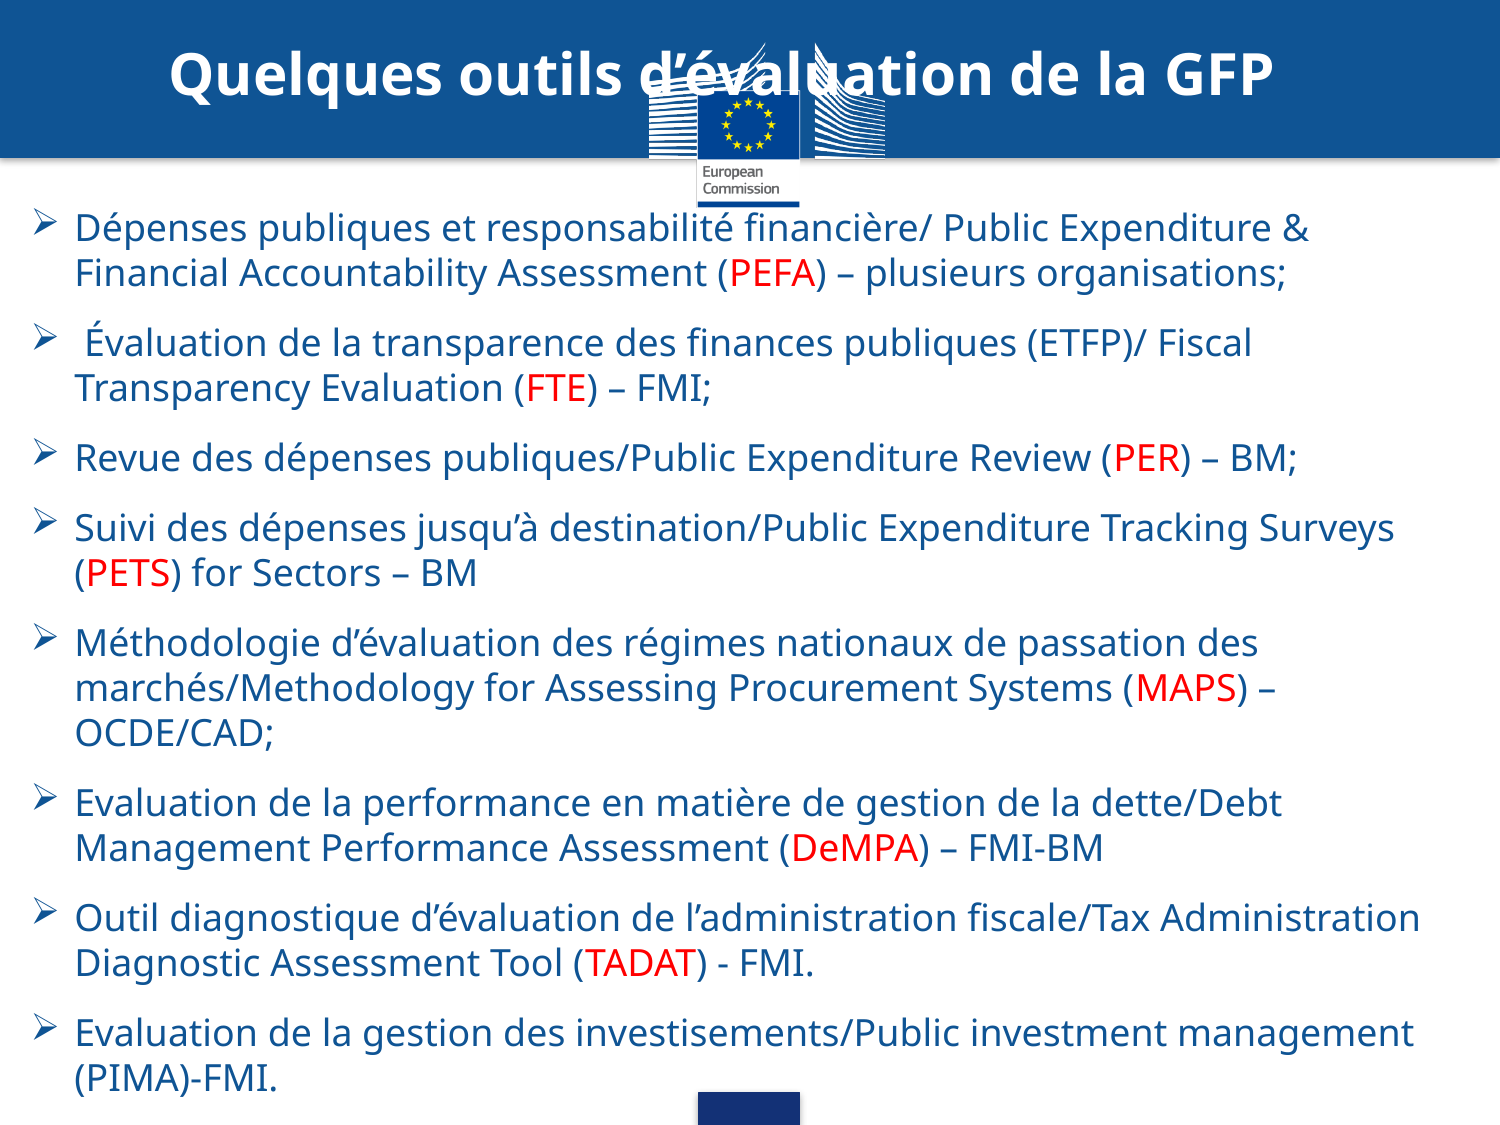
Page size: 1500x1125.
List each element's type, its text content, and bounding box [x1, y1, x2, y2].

title Quelques outils d’évaluation de la GFP [46, 18, 1398, 127]
picture [649, 127, 885, 196]
list Dépenses publiques et responsabilité financière/ Public Expenditure & Financial Accountability Assessment (PEFA) – plusieurs organisations; Évaluation de la transparence des finances publiques (ETFP)/ Fiscal Transparency Evaluation (FTE) – FMI; Revue des dépenses publiques/Public Expenditure Review (PER) – BM; Suivi des dépenses jusqu’à destination/Public Expenditure Tracking Surveys (PETS) for Sectors – BM Méthodologie d’évaluation des régimes nationaux de passation des marchés/Methodology for Assessing Procurement Systems (MAPS) – OCDE/CAD; Evaluation de la performance en matière de gestion de la dette/Debt Management Performance Assessment (DeMPA) – FMI-BM Outil diagnostique d’évaluation de l’administration fiscale/Tax Administration Diagnostic Assessment Tool (TADAT) - FMI. Evaluation de la gestion des investisements/Public investment management (PIMA)-FMI. [0, 196, 1466, 1091]
